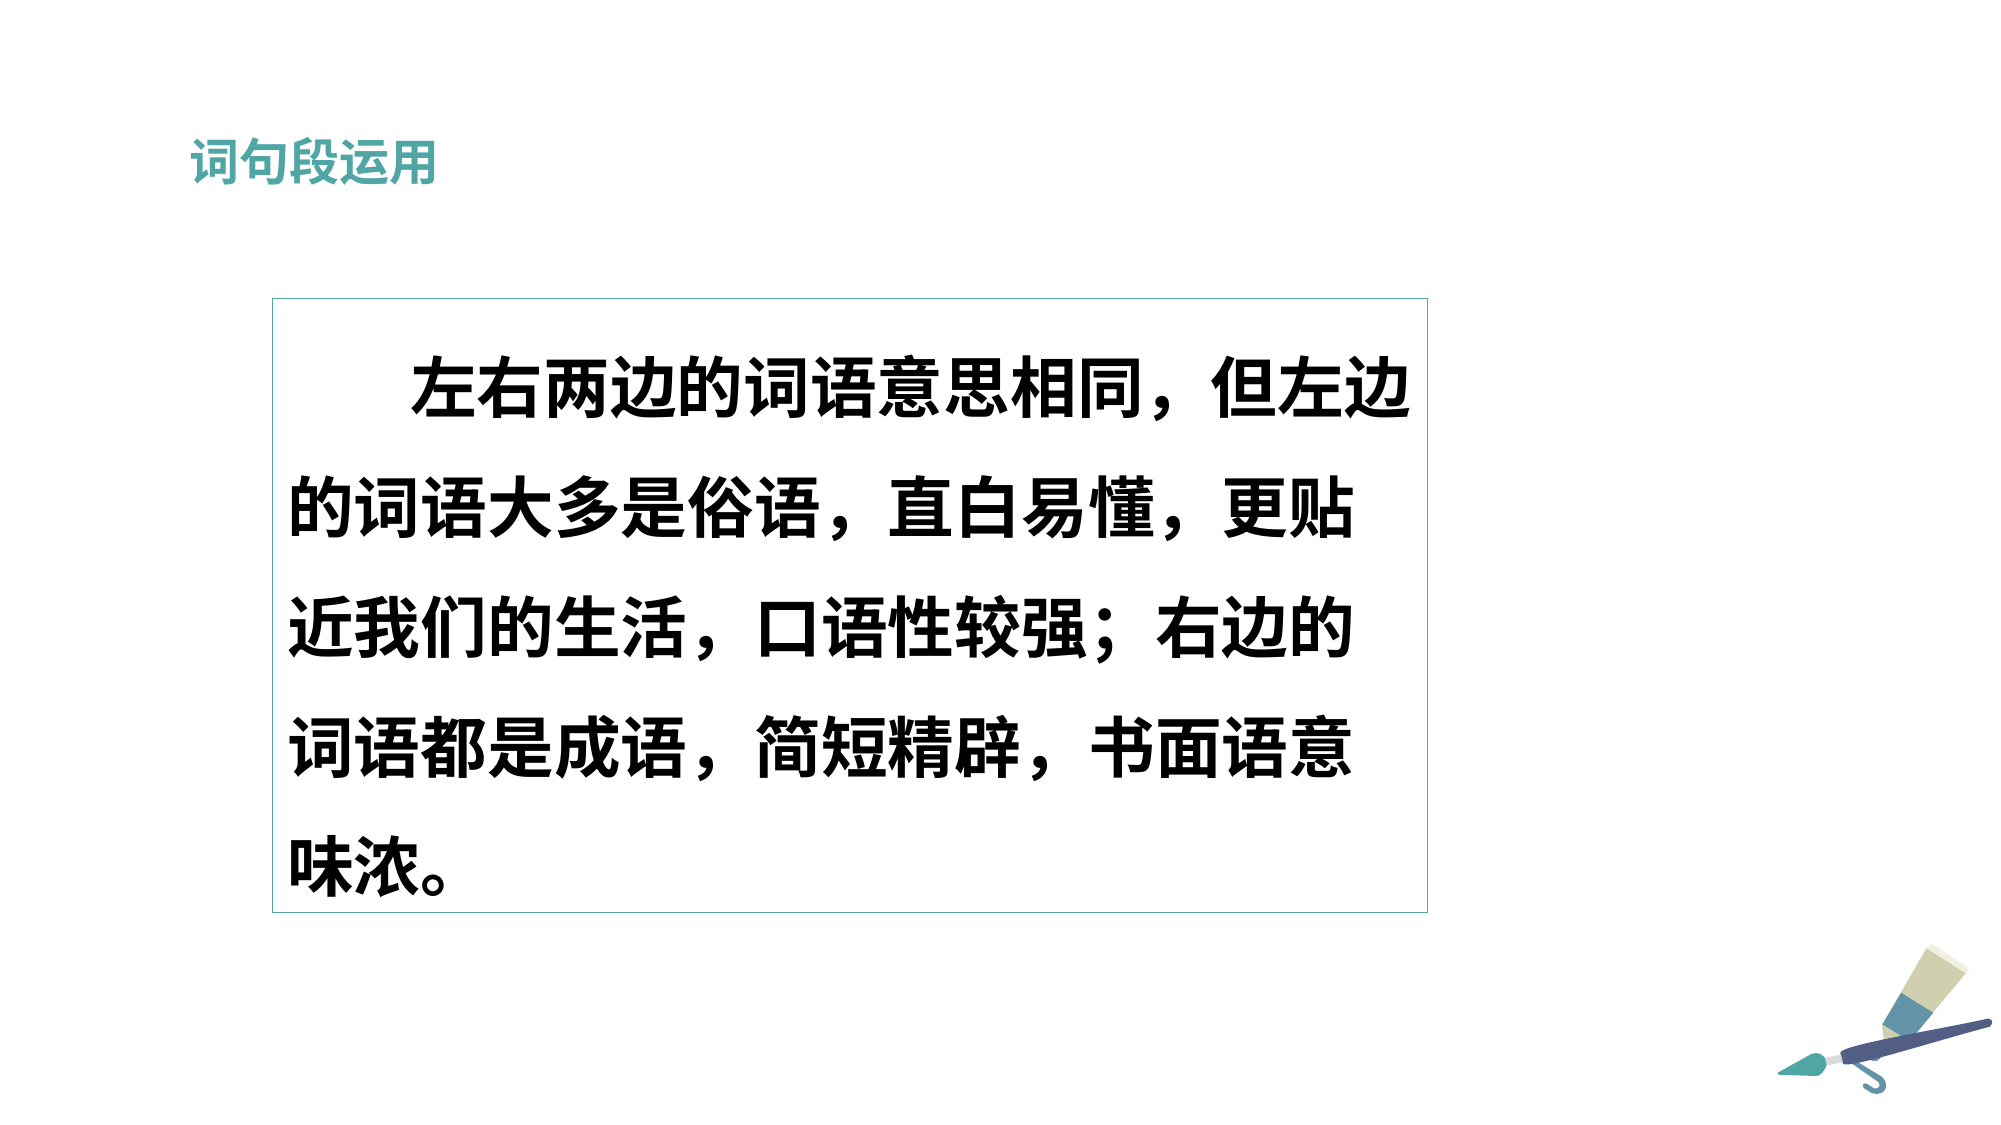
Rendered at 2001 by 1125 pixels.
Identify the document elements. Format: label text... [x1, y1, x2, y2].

text_box 左右两边的词语意思相同，但左边的词语大多是俗语，直白易懂，更贴近我们的生活，口语性较强；右边的词语都是成语，简短精辟，书面语意味浓。 [272, 298, 1428, 913]
text_box 词句段运用 [174, 123, 455, 199]
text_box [1811, 945, 1974, 1125]
